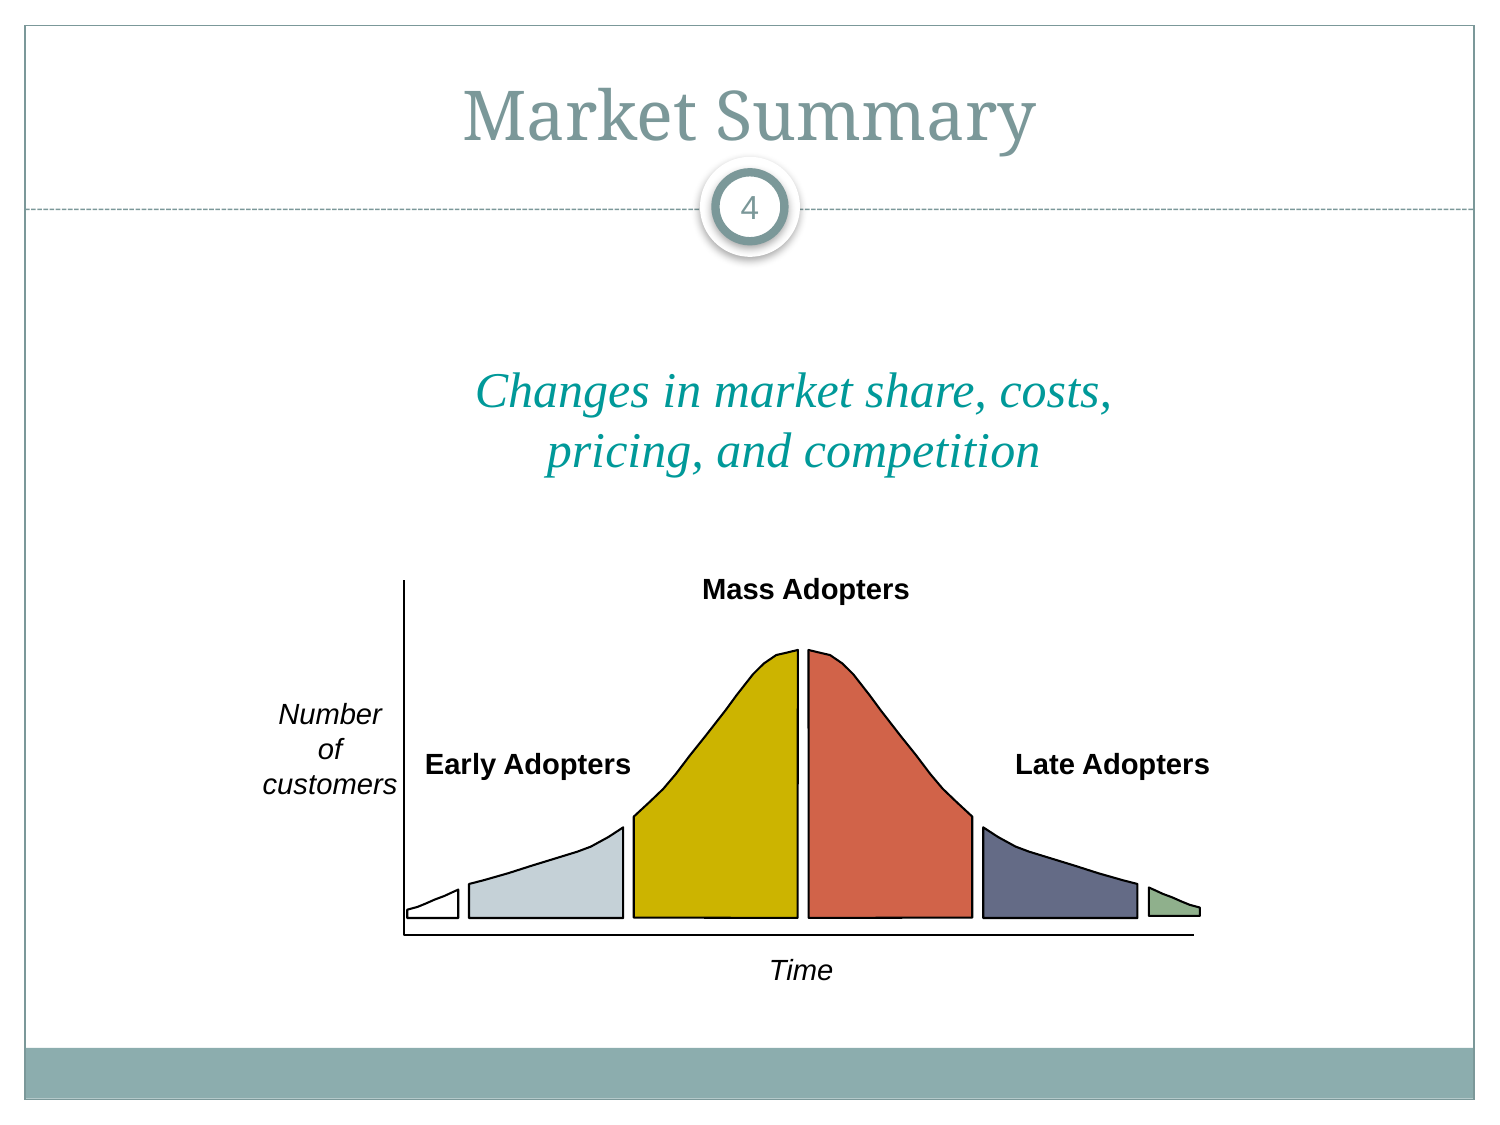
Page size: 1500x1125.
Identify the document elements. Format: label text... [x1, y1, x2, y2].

text_box Early Adopters [413, 737, 647, 788]
text_box [407, 889, 459, 919]
text_box Late Adopters [1000, 737, 1226, 788]
text_box [983, 827, 1138, 919]
text_box [403, 581, 1193, 936]
text_box [1148, 887, 1200, 916]
title Market Summary [49, 37, 1450, 162]
text_box [808, 649, 973, 918]
text_box [469, 827, 624, 919]
text_box [633, 649, 798, 918]
slide_number 4 [712, 169, 788, 243]
text_box Changes in market share, costs, pricing, and competition [449, 349, 1138, 485]
text_box Number of customers [247, 687, 413, 808]
text_box Time [753, 943, 849, 994]
text_box Mass Adopters [687, 562, 926, 613]
